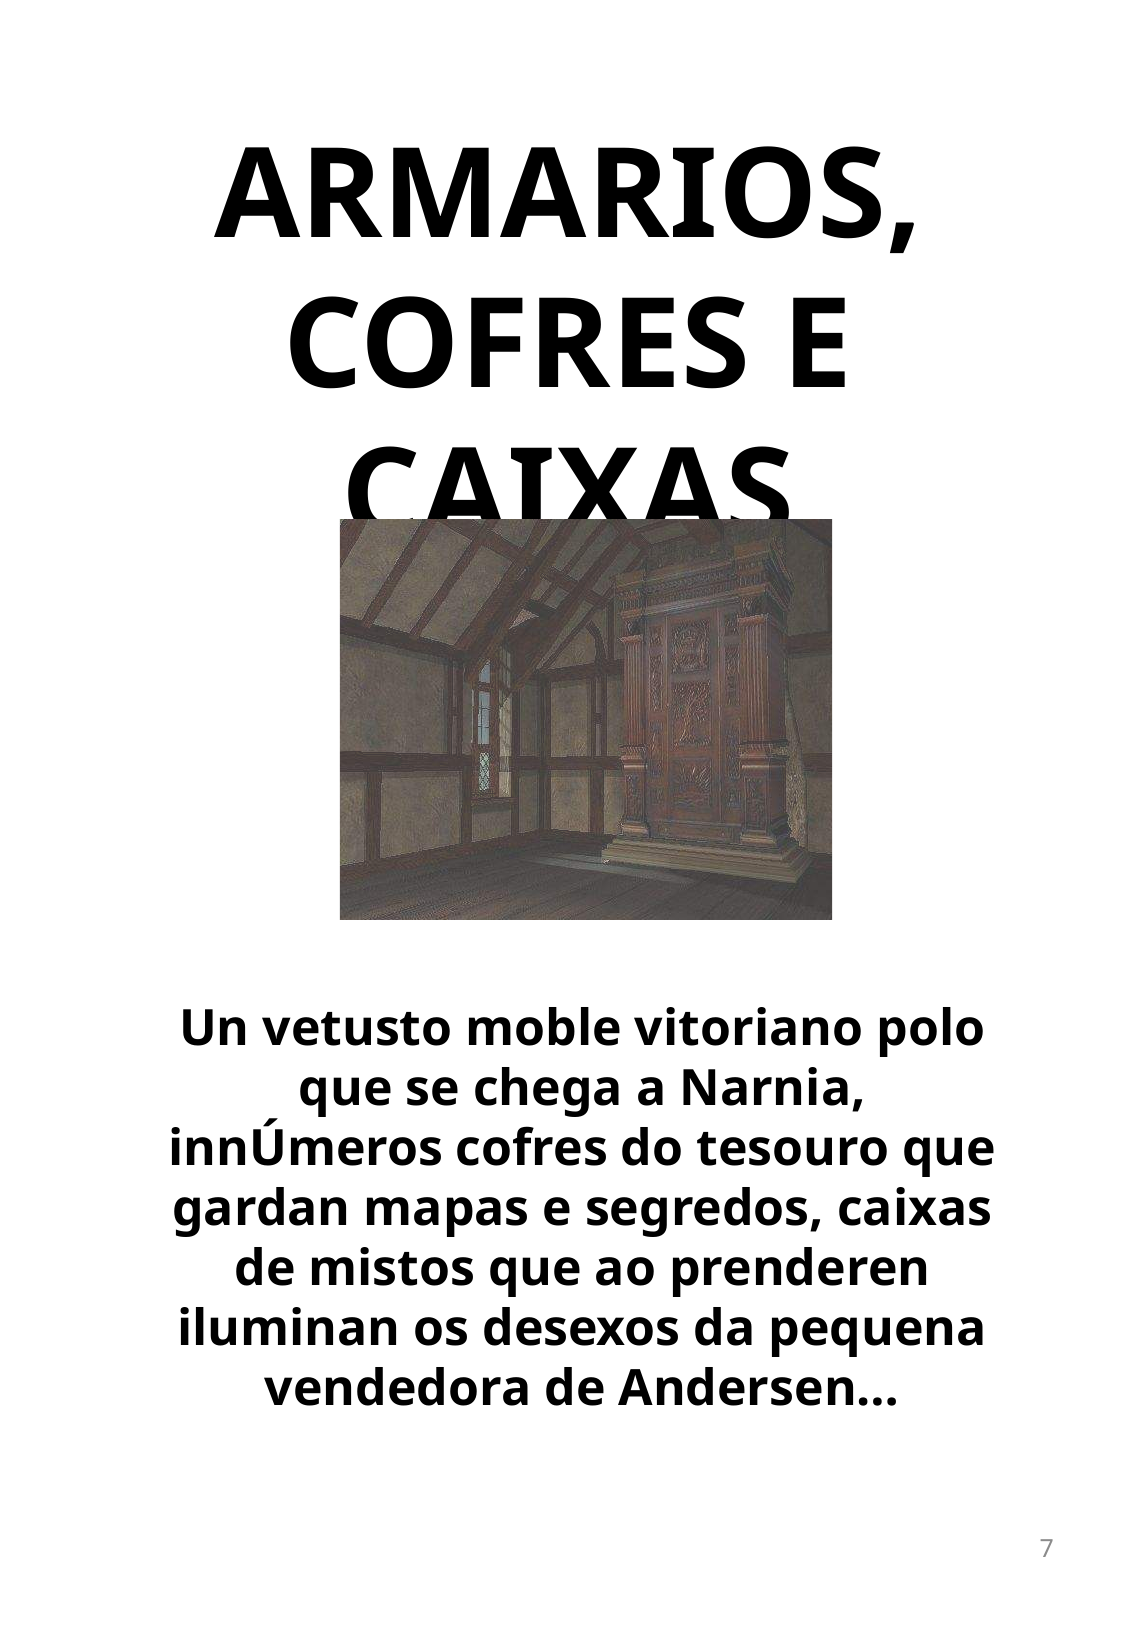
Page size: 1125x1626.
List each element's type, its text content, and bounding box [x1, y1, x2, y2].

text_box Un vetusto moble vitoriano polo que se chega a Narnia, innÚmeros cofres do tesouro que gardan mapas e segredos, caixas de mistos que ao prenderen iluminan os desexos da pequena vendedora de Andersen… [140, 988, 1025, 1446]
slide_number 7 [806, 1506, 1069, 1593]
picture [339, 519, 833, 920]
title ARMARIOS, COFRES E CAIXAS [140, 238, 997, 438]
